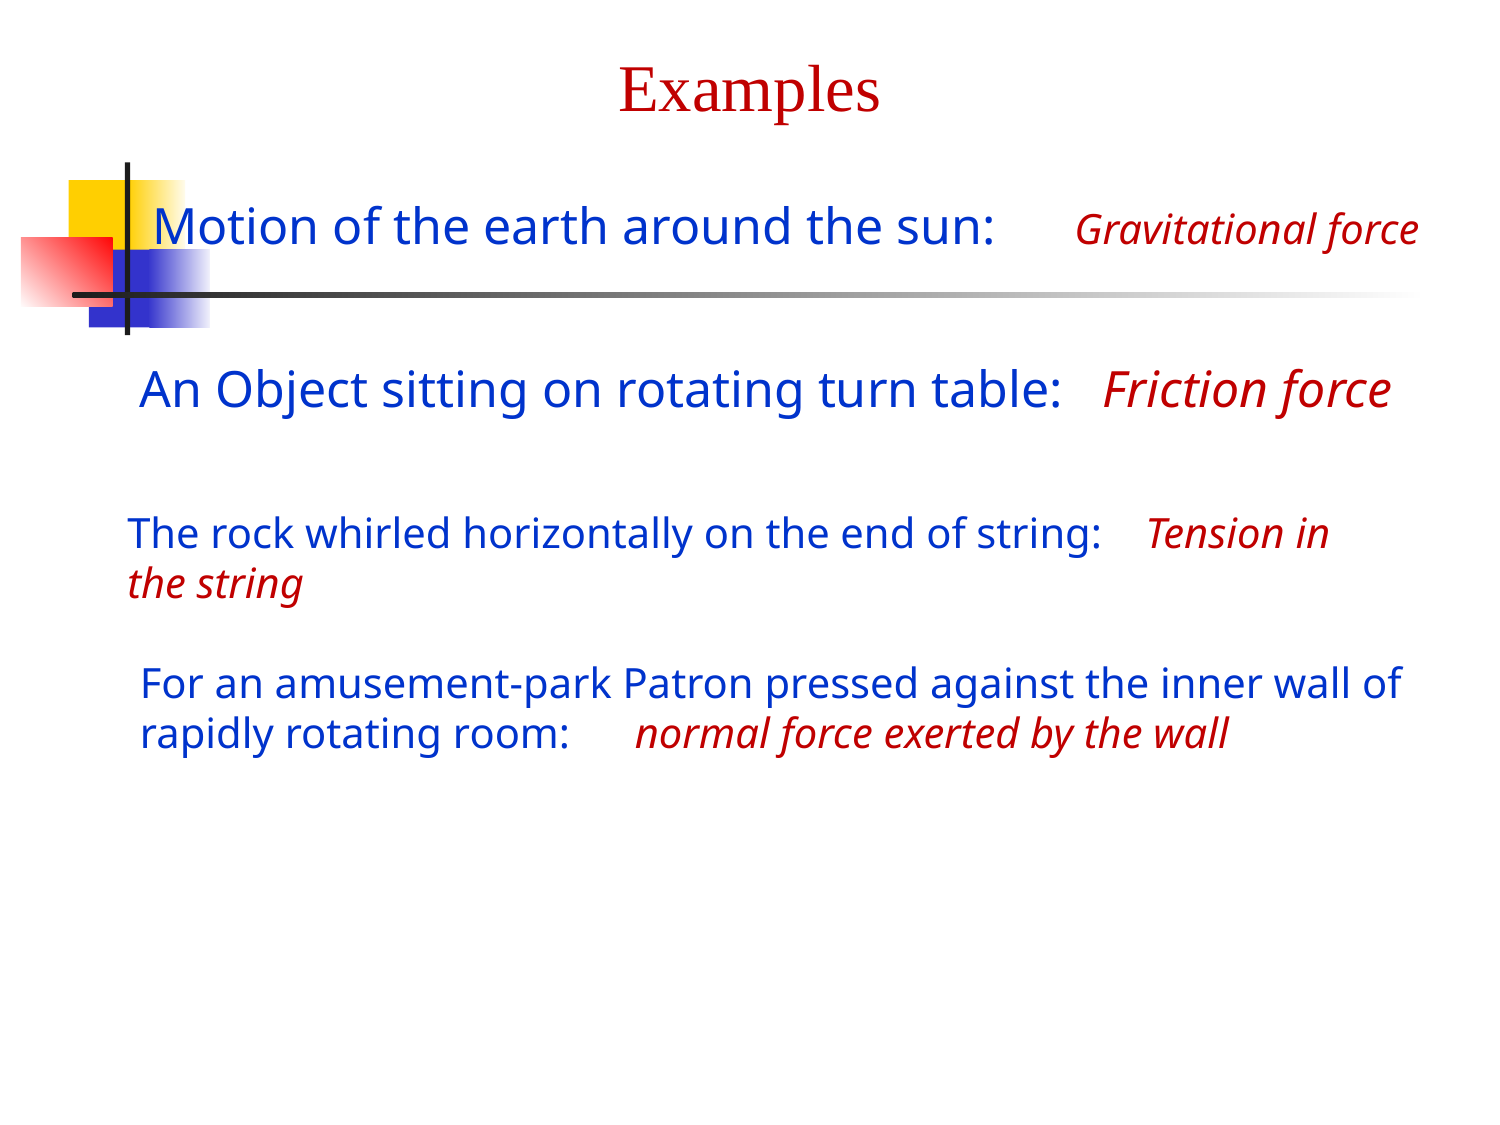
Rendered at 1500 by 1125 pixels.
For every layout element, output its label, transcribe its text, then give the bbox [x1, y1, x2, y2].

text_box Examples [212, 37, 1288, 133]
text_box Motion of the earth around the sun: Gravitational force [137, 187, 1438, 263]
text_box For an amusement-park Patron pressed against the inner wall of rapidly rotating room: normal force exerted by the wall [125, 649, 1425, 765]
text_box An Object sitting on rotating turn table: Friction force [125, 349, 1425, 425]
text_box The rock whirled horizontally on the end of string: Tension in the string [112, 499, 1413, 615]
